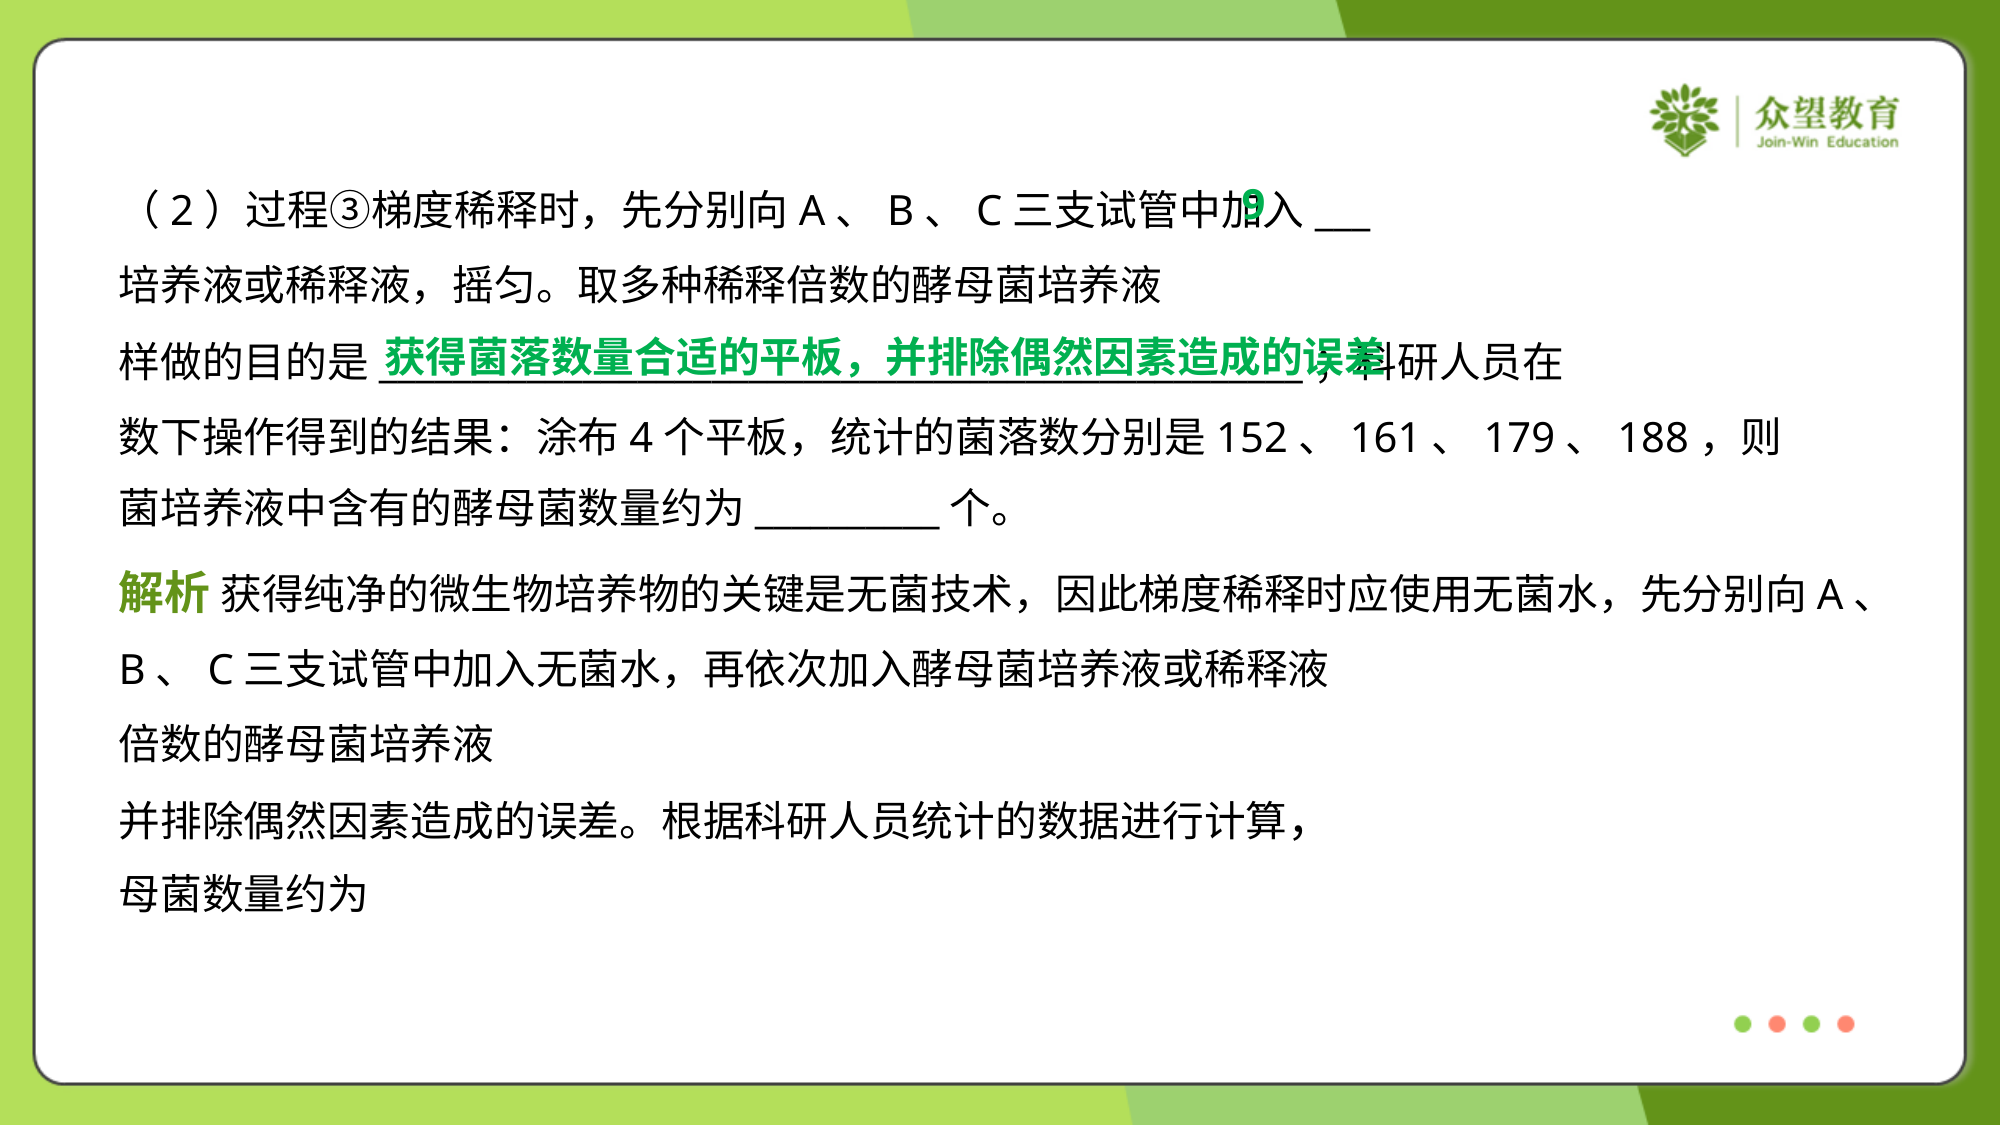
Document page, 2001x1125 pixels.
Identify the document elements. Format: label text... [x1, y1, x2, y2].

text_box 获得菌落数量合适的平板，并排除偶然因素造成的误差 [370, 303, 1401, 373]
picture [0, 0, 2000, 1125]
text_box 9 [1225, 152, 1282, 220]
